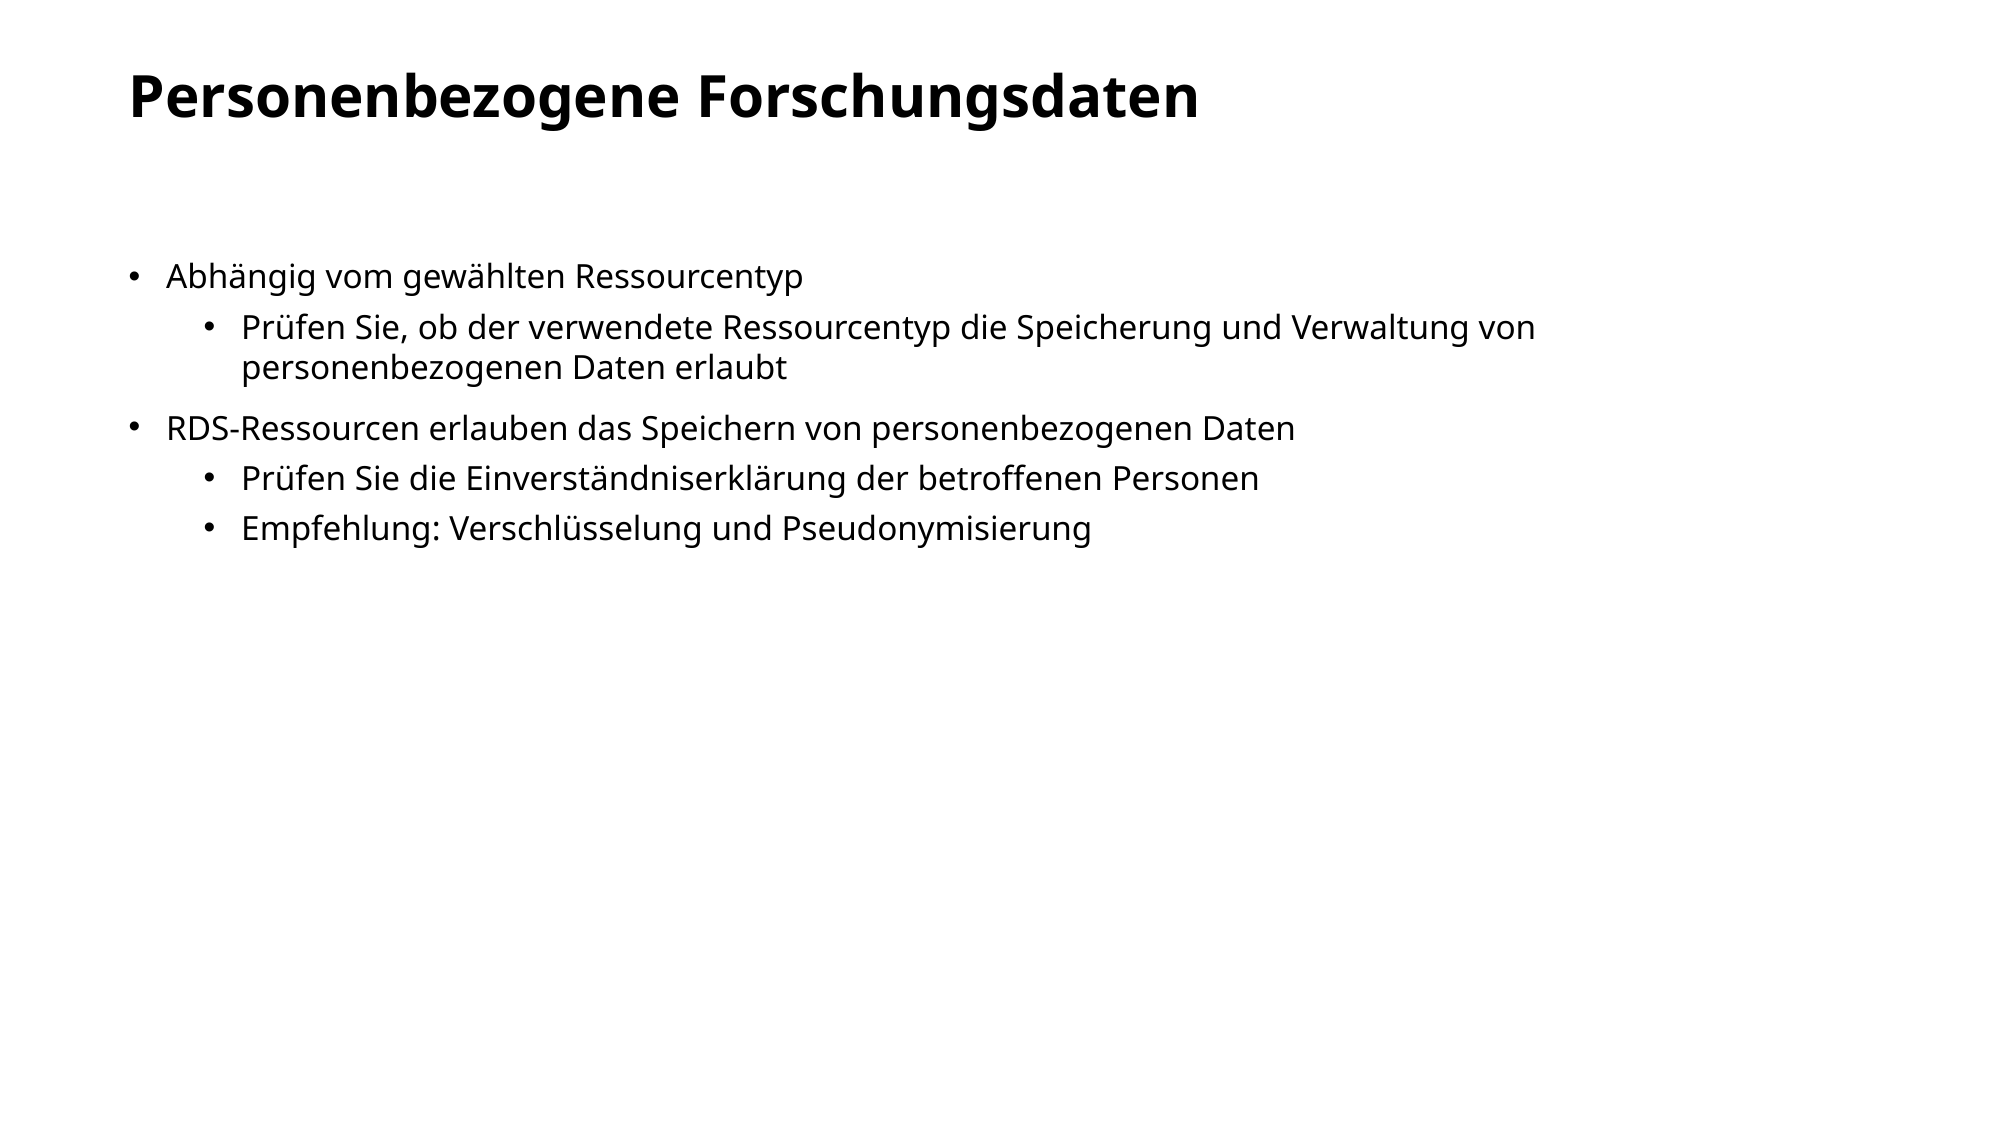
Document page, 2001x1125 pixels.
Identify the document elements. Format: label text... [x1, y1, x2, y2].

list Abhängig vom gewählten Ressourcentyp Prüfen Sie, ob der verwendete Ressourcentyp die Speicherung und Verwaltung von personenbezogenen Daten erlaubt RDS-Ressourcen erlauben das Speichern von personenbezogenen Daten Prüfen Sie die Einverständniserklärung der betroffenen Personen Empfehlung: Verschlüsselung und Pseudonymisierung [114, 248, 1738, 563]
title Personenbezogene Forschungsdaten [114, 59, 1886, 148]
